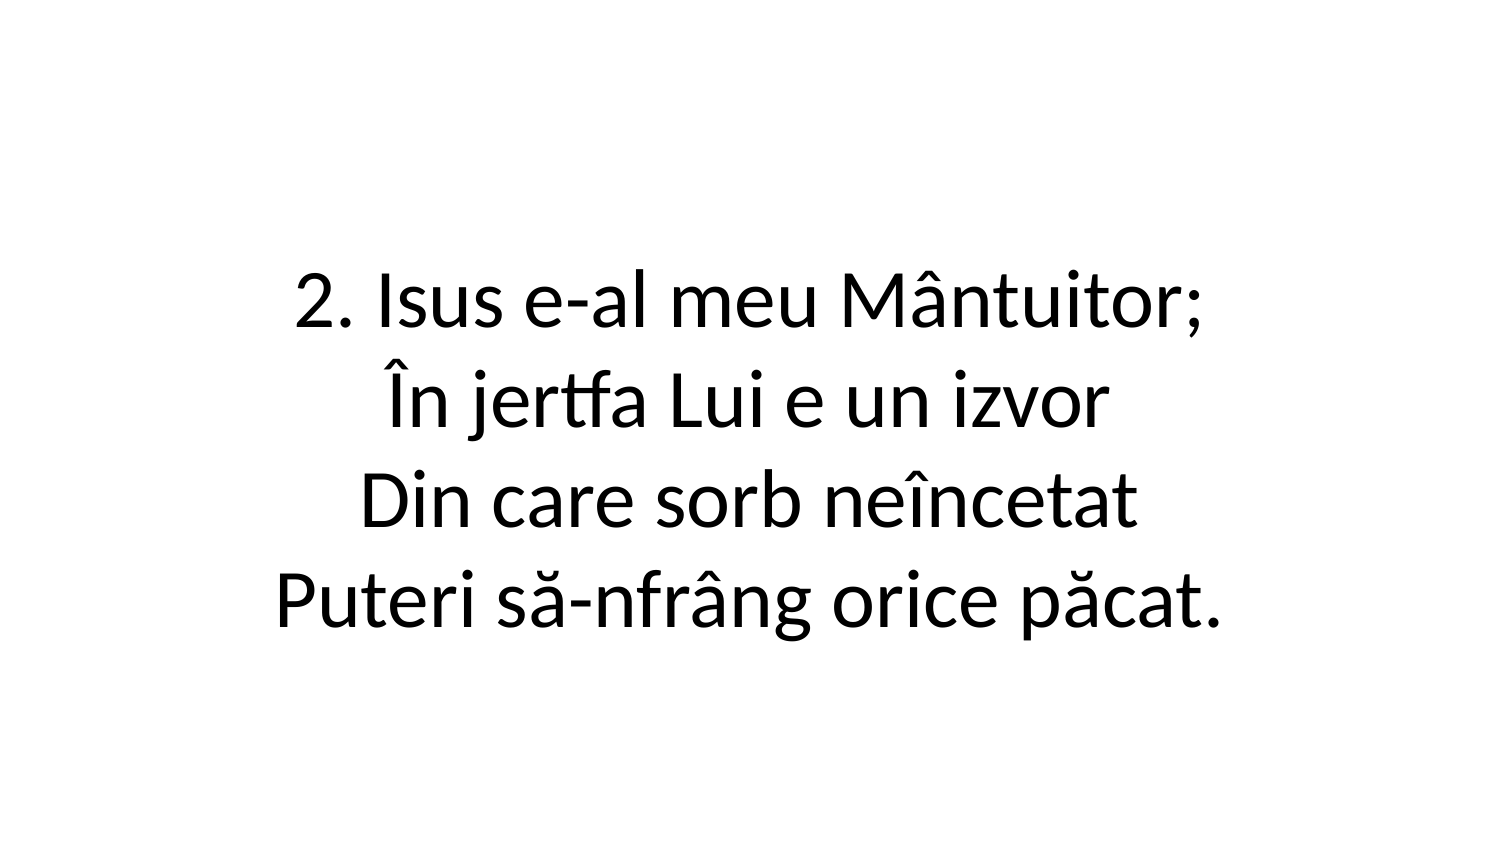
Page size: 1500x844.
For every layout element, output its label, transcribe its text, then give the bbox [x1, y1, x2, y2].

text_box 2. Isus e-al meu Mântuitor; În jertfa Lui e un izvor Din care sorb neîncetat Puteri să-nfrâng orice păcat. [259, 192, 1241, 652]
